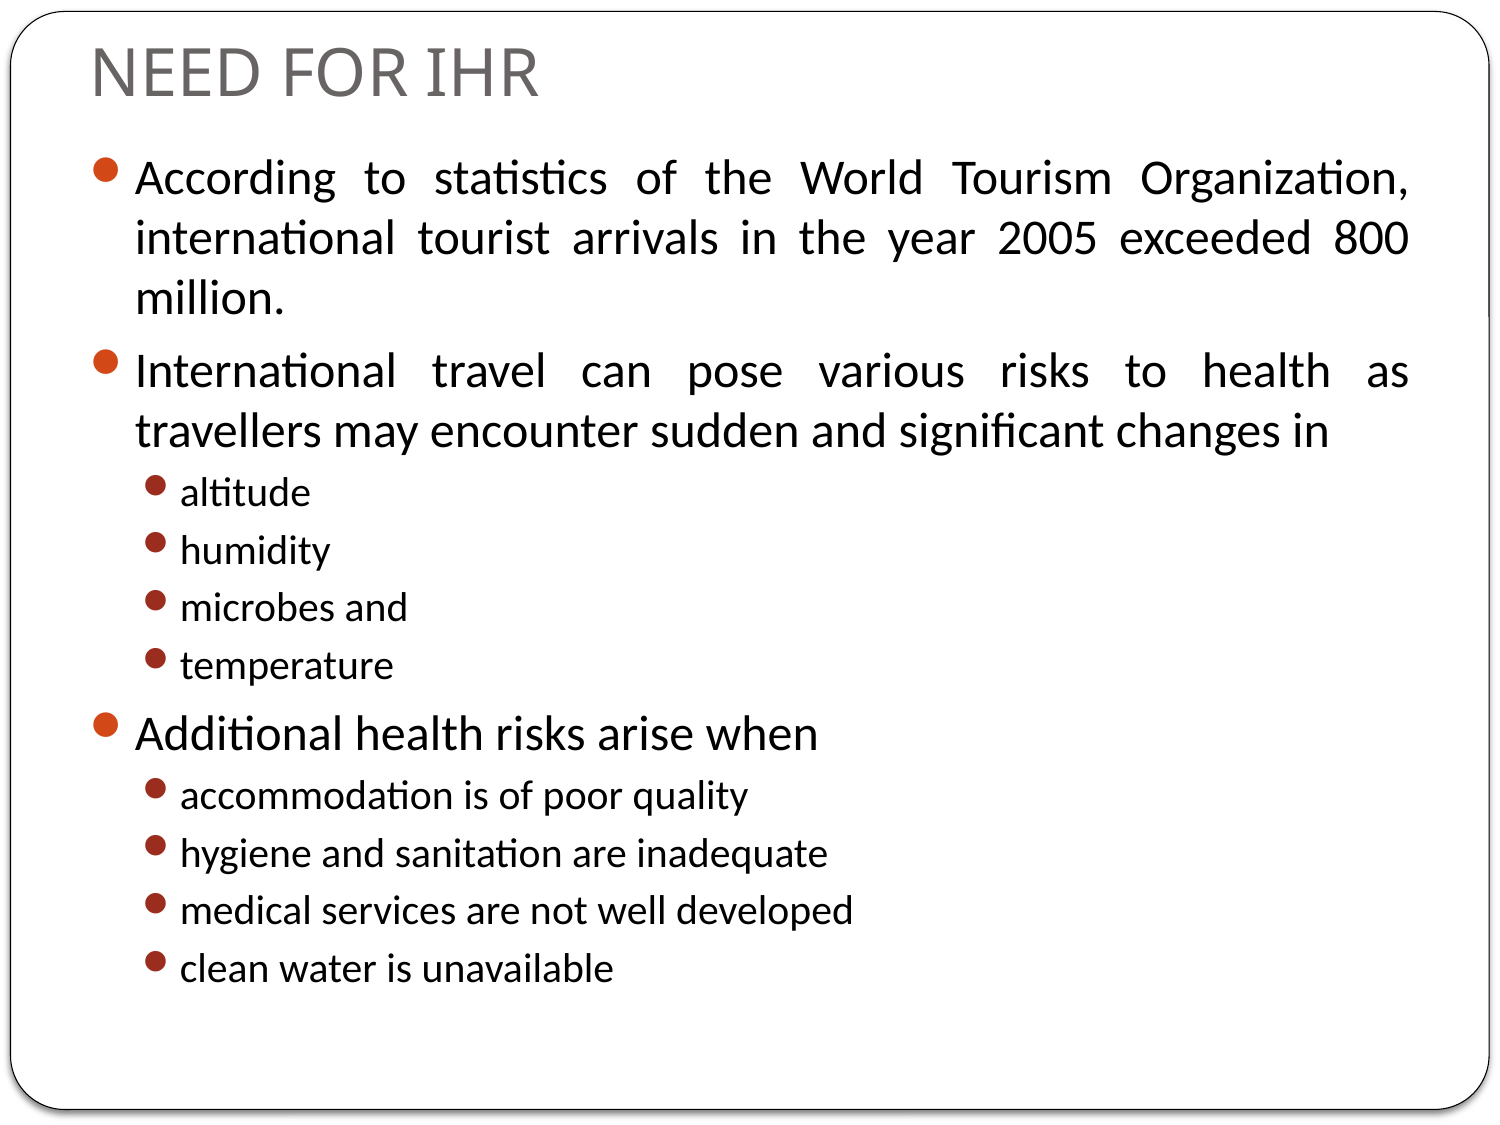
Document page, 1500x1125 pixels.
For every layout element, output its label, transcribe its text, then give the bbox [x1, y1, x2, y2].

title NEED FOR IHR [75, 45, 1425, 125]
list According to statistics of the World Tourism Organization, international tourist arrivals in the year 2005 exceeded 800 million. International travel can pose various risks to health as travellers may encounter sudden and significant changes in altitude humidity microbes and temperature Additional health risks arise when accommodation is of poor quality hygiene and sanitation are inadequate medical services are not well developed clean water is unavailable [75, 137, 1425, 1025]
